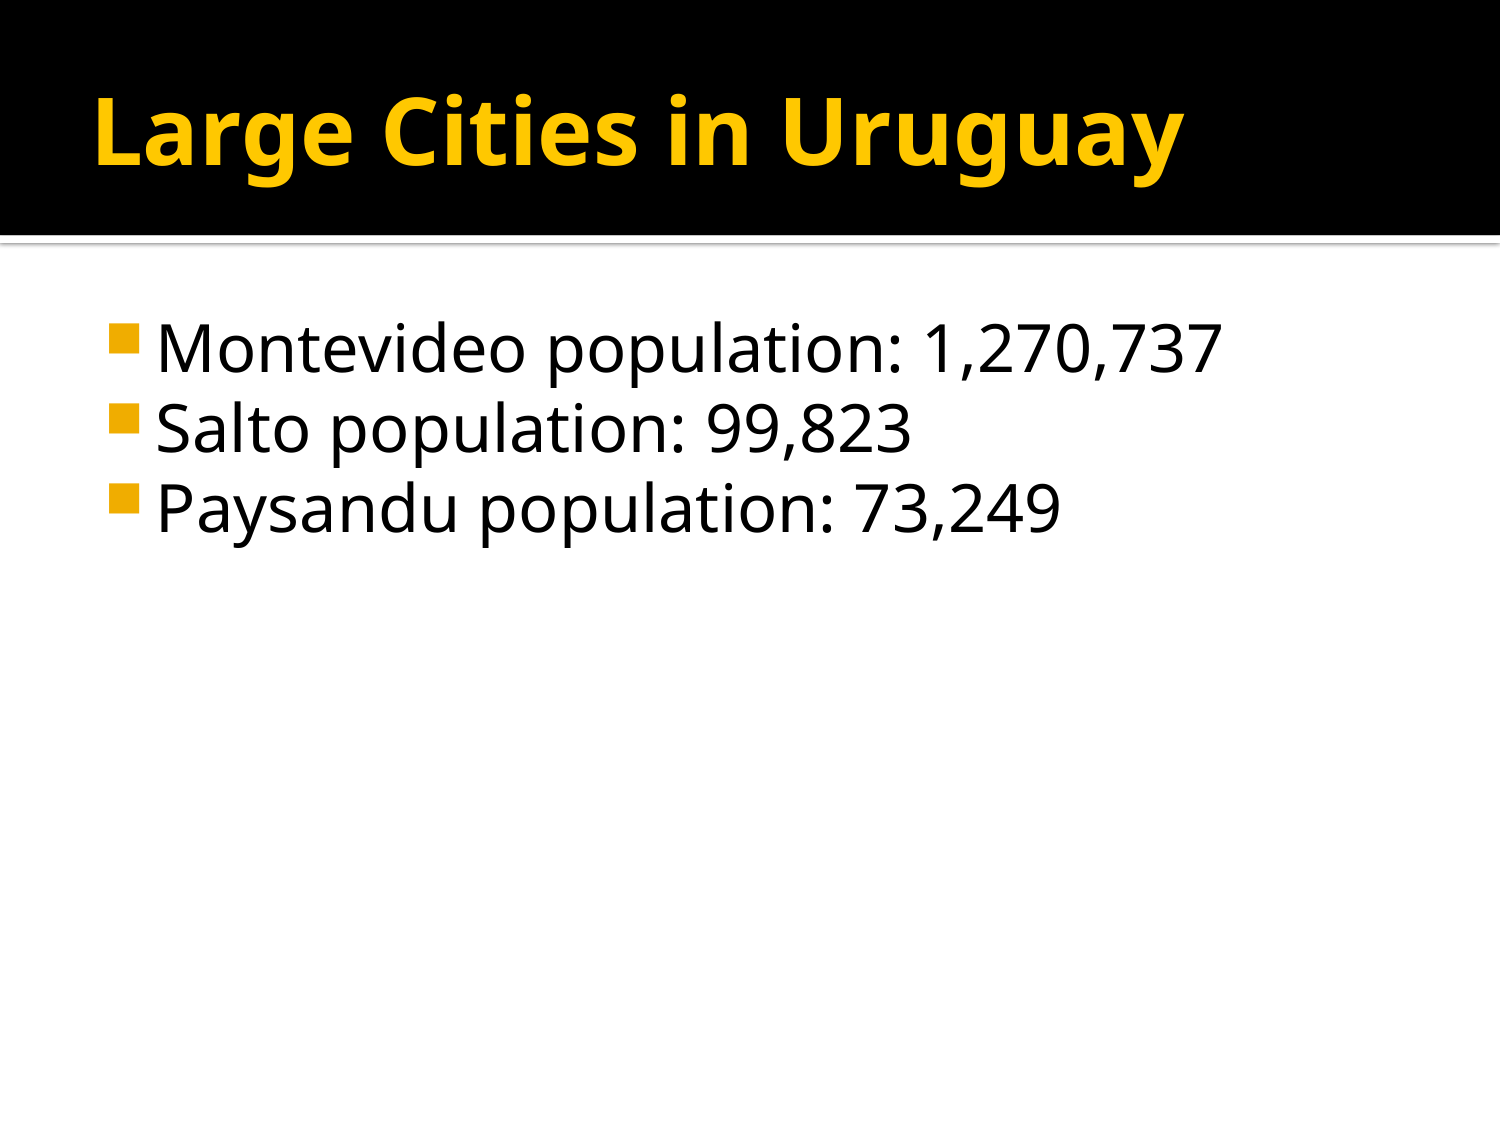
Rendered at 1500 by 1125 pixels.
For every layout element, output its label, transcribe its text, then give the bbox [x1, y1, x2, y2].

list Montevideo population: 1,270,737 Salto population: 99,823 Paysandu population: 73,249 [74, 290, 1426, 1051]
title Large Cities in Uruguay [75, 24, 1425, 231]
